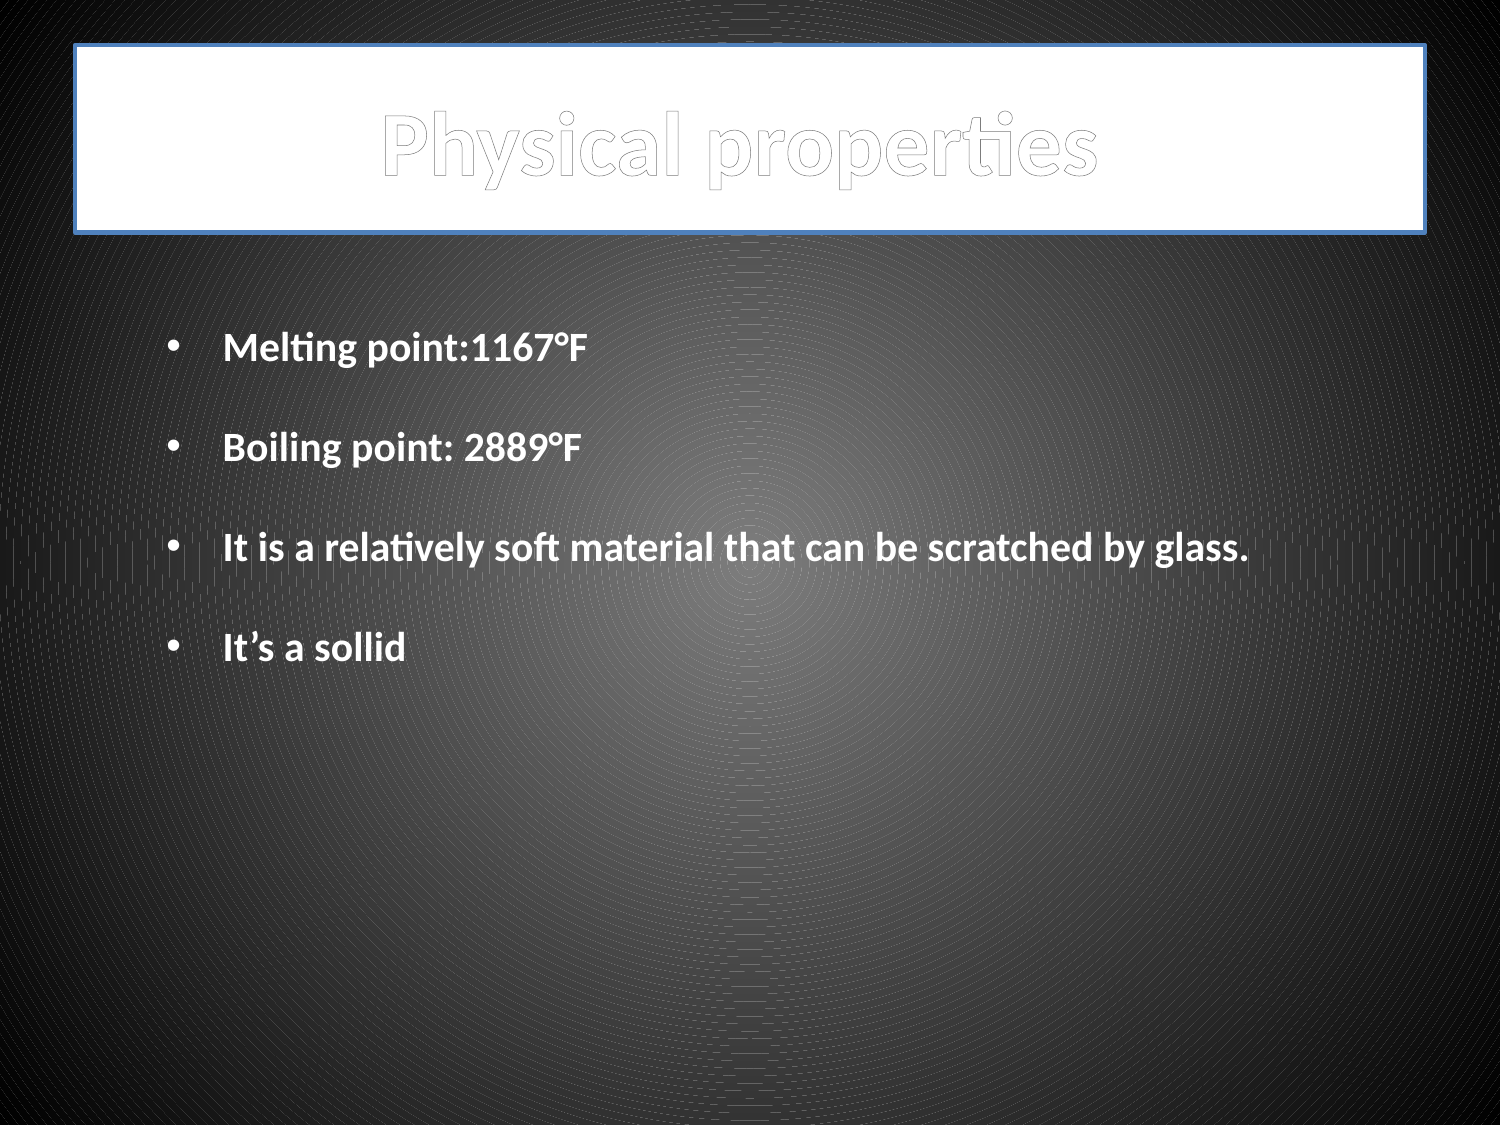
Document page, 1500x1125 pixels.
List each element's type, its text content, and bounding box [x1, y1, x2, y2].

text_box Melting point:1167°F Boiling point: 2889°F It is a relatively soft material that can be scratched by glass. It’s a sollid [151, 312, 1352, 778]
title Physical properties [73, 43, 1427, 235]
